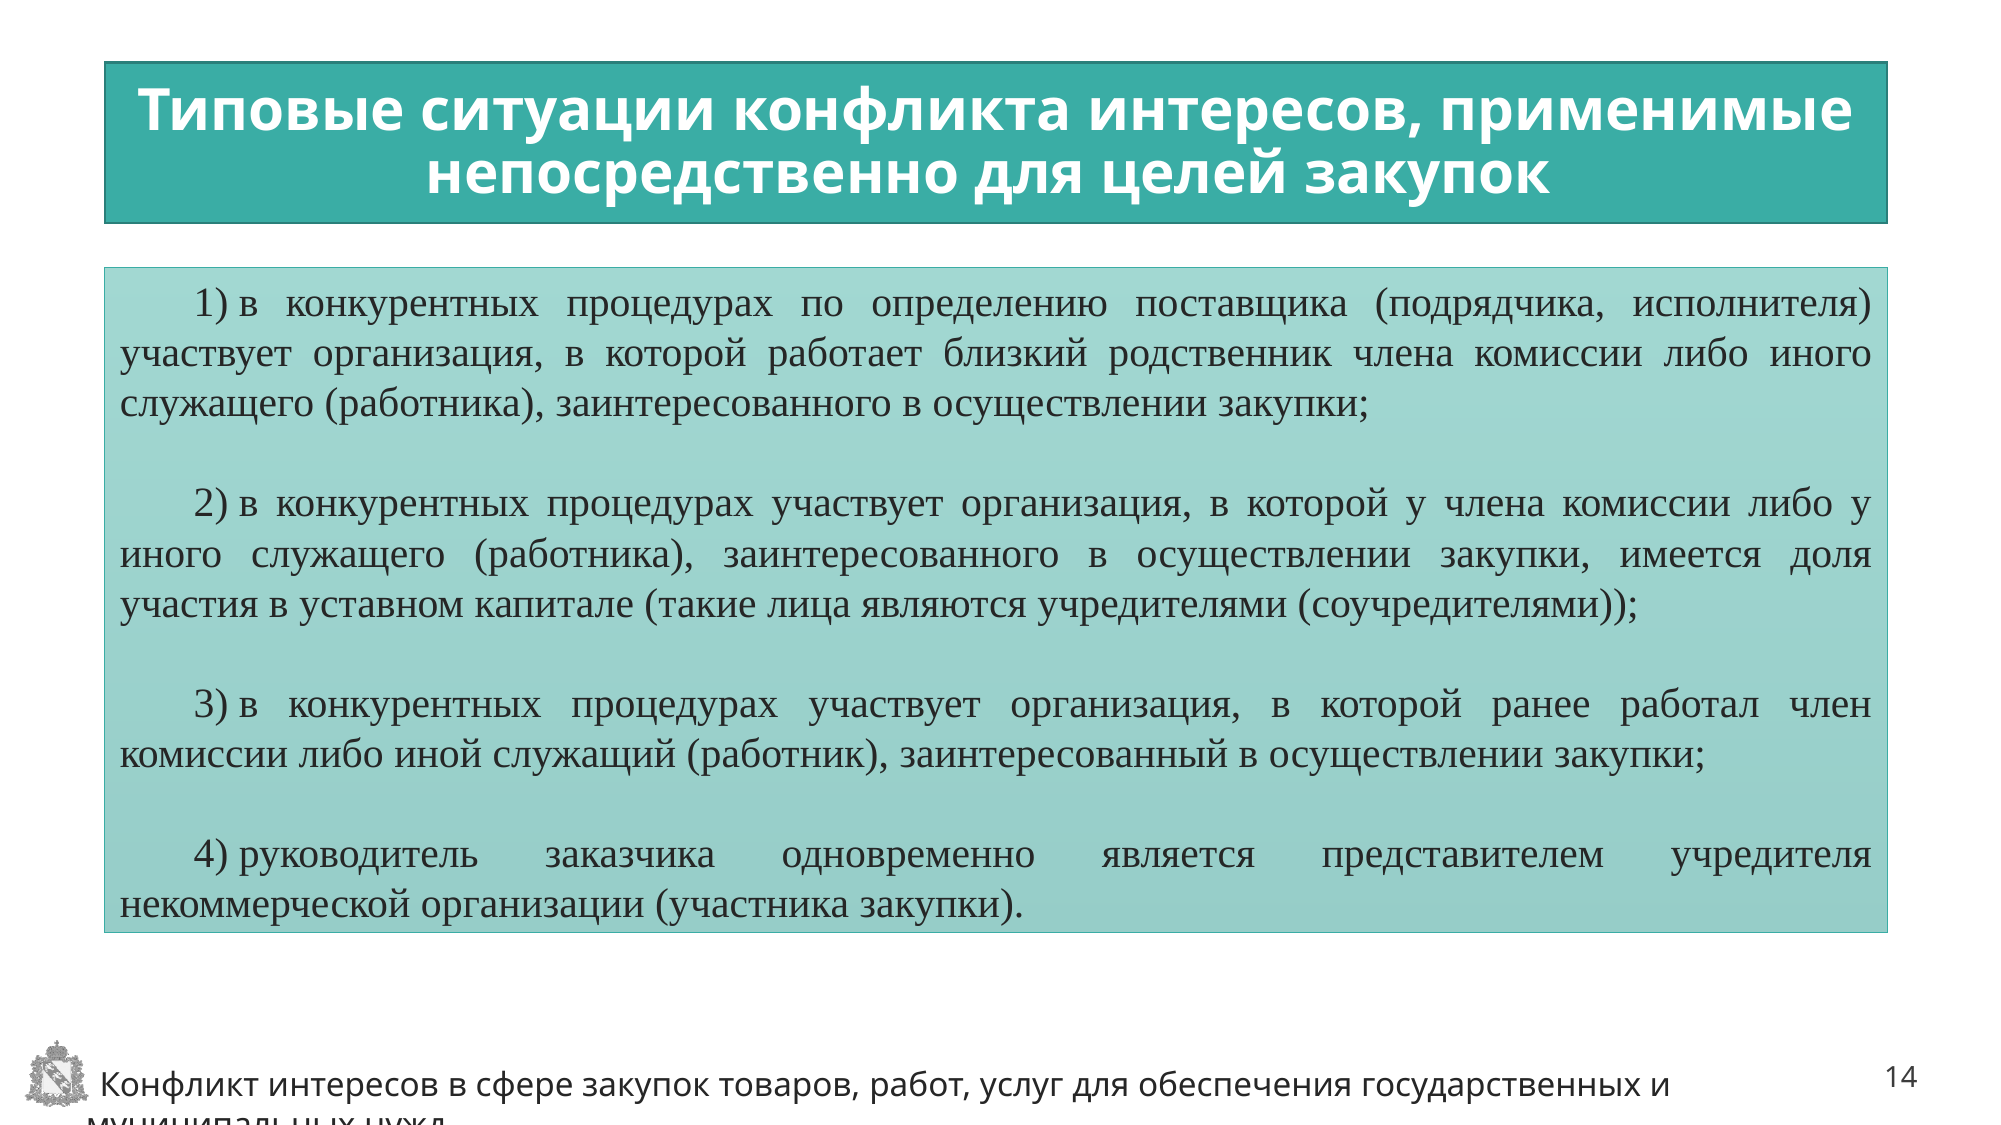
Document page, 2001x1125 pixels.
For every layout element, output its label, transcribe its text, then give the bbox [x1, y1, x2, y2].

text_box 1) в конкурентных процедурах по определению поставщика (подрядчика, исполнителя) участвует организация, в которой работает близкий родственник члена комиссии либо иного служащего (работника), заинтересованного в осуществлении закупки; 2) в конкурентных процедурах участвует организация, в которой у члена комиссии либо у иного служащего (работника), заинтересованного в осуществлении закупки, имеется доля участия в уставном капитале (такие лица являются учредителями (соучредителями)); 3) в конкурентных процедурах участвует организация, в которой ранее работал член комиссии либо иной служащий (работник), заинтересованный в осуществлении закупки; 4) руководитель заказчика одновременно является представителем учредителя некоммерческой организации (участника закупки). [104, 267, 1888, 933]
title Перекрестный анализ [24, 1040, 89, 1109]
title Типовые ситуации конфликта интересов, применимые непосредственно для целей закупок [104, 61, 1888, 224]
